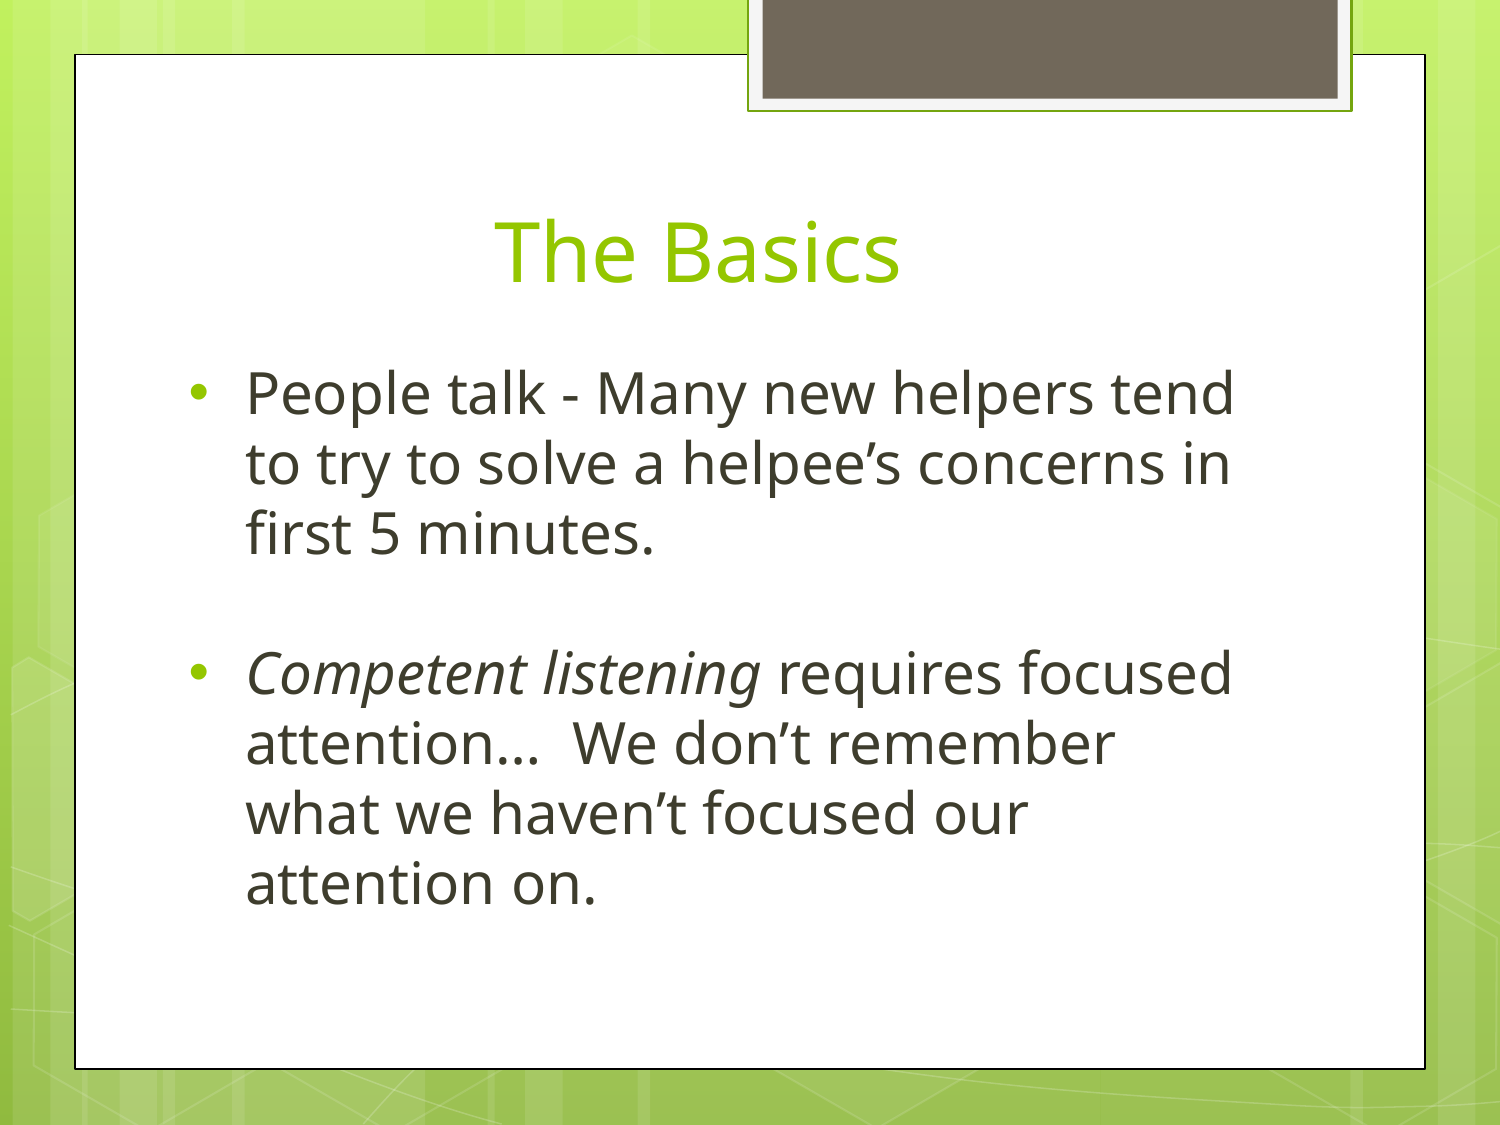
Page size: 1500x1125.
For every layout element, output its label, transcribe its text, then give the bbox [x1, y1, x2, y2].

title The Basics [479, 118, 958, 307]
list People talk - Many new helpers tend to try to solve a helpee’s concerns in first 5 minutes. Competent listening requires focused attention… We don’t remember what we haven’t focused our attention on. [162, 348, 1275, 925]
